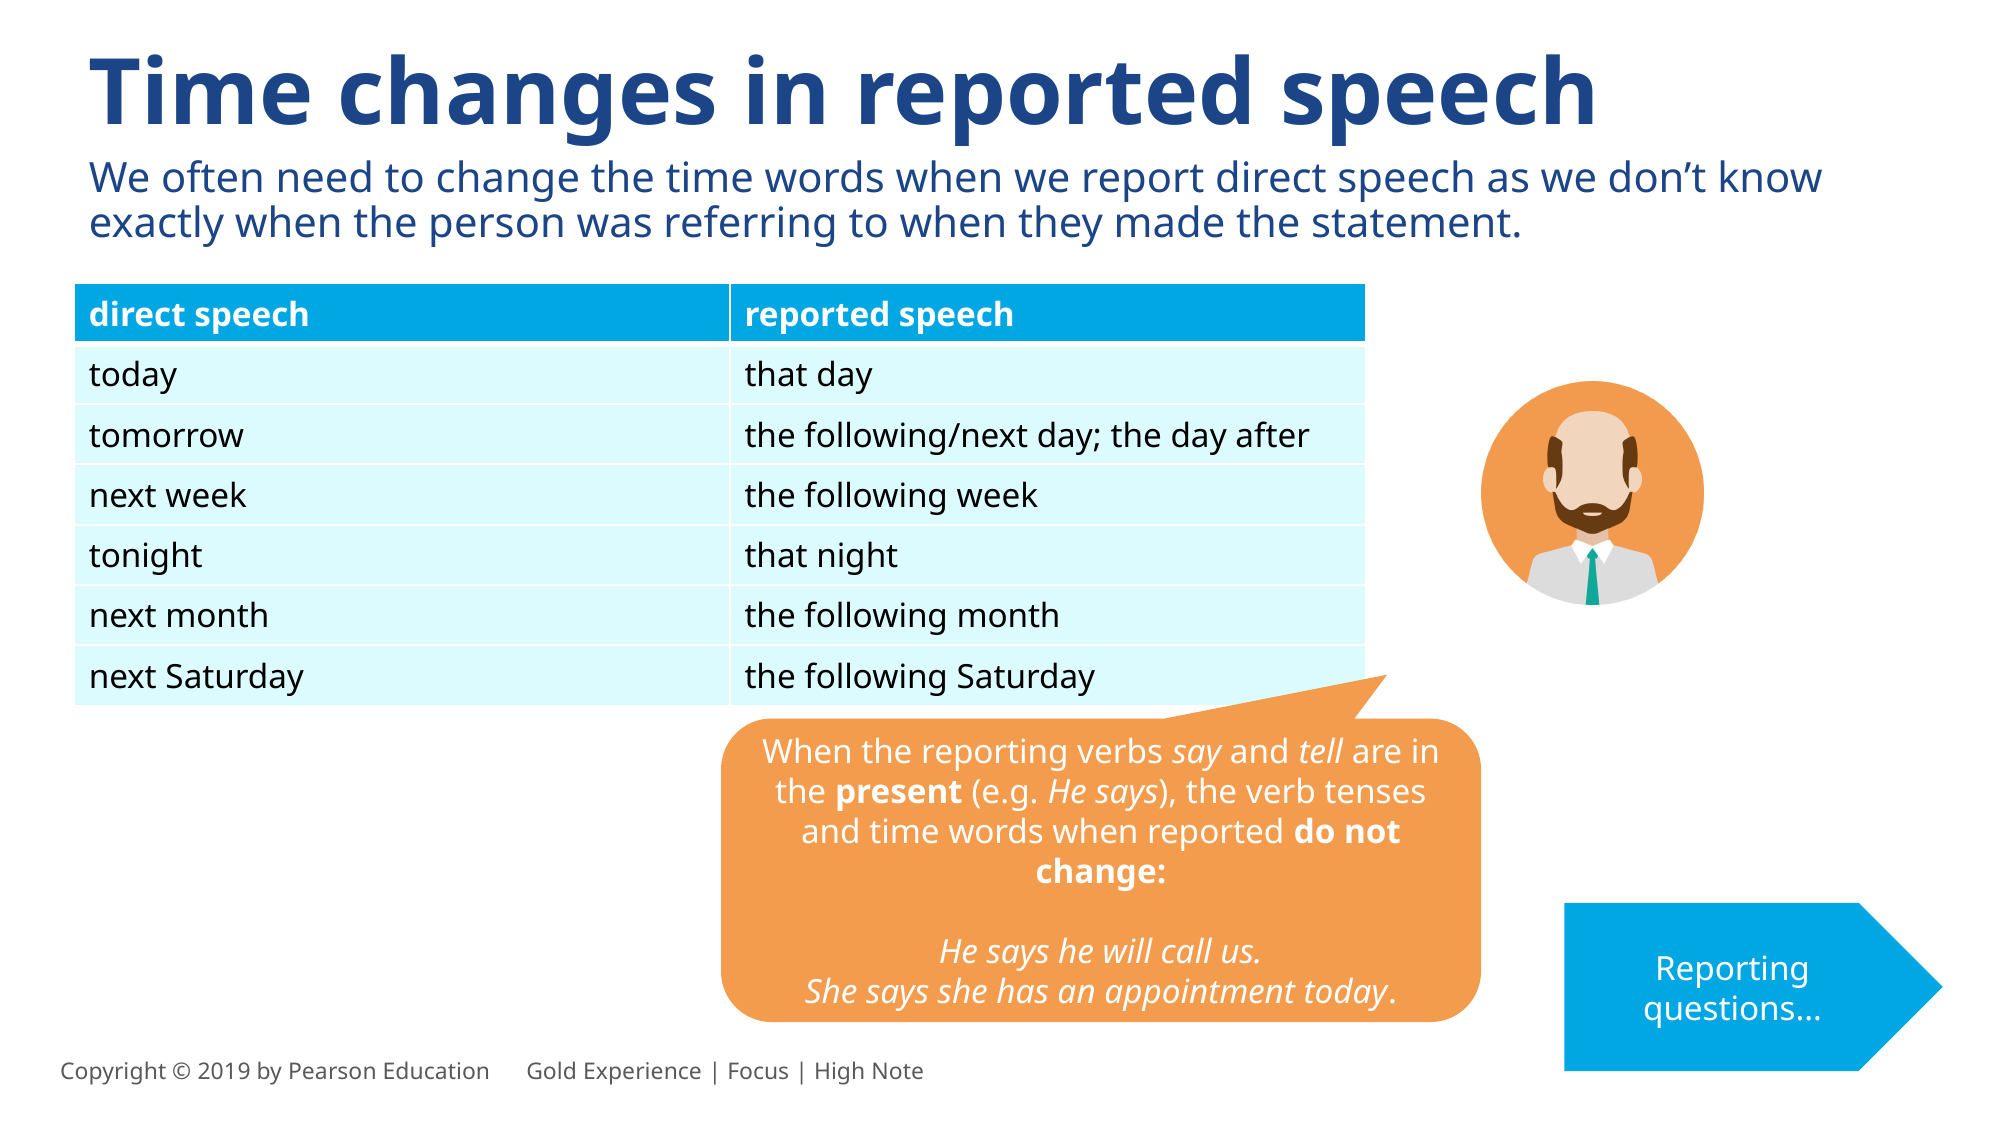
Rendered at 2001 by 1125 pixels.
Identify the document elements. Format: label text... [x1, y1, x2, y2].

table_cell next month [75, 586, 729, 644]
footer Copyright © 2019 by Pearson Education Gold Experience | Focus | High Note [45, 1040, 1084, 1101]
text_box Reporting questions… [1562, 900, 1945, 1074]
table_cell that day [731, 347, 1365, 403]
table_cell next Saturday [75, 646, 729, 705]
table_cell tonight [75, 526, 729, 584]
table_cell the following/next day; the day after [731, 405, 1365, 463]
text_box We often need to change the time words when we report direct speech as we don’t know exactly when the person was referring to when they made the statement. [73, 149, 1886, 270]
table_cell today [75, 347, 729, 403]
text_box When the reporting verbs say and tell are in the present (e.g. He says), the verb tenses and time words when reported do not change: He says he will call us. She says she has an appointment today. [718, 672, 1484, 1025]
table_cell the following Saturday [731, 646, 1365, 705]
table_header reported speech [731, 284, 1365, 341]
title Time changes in reported speech [73, 37, 1944, 253]
table_cell that night [731, 526, 1365, 584]
picture [1480, 381, 1704, 605]
table_cell next week [75, 465, 729, 524]
table_cell the following month [731, 586, 1365, 644]
table_cell tomorrow [75, 405, 729, 463]
table_header direct speech [75, 284, 729, 341]
table_cell the following week [731, 465, 1365, 524]
